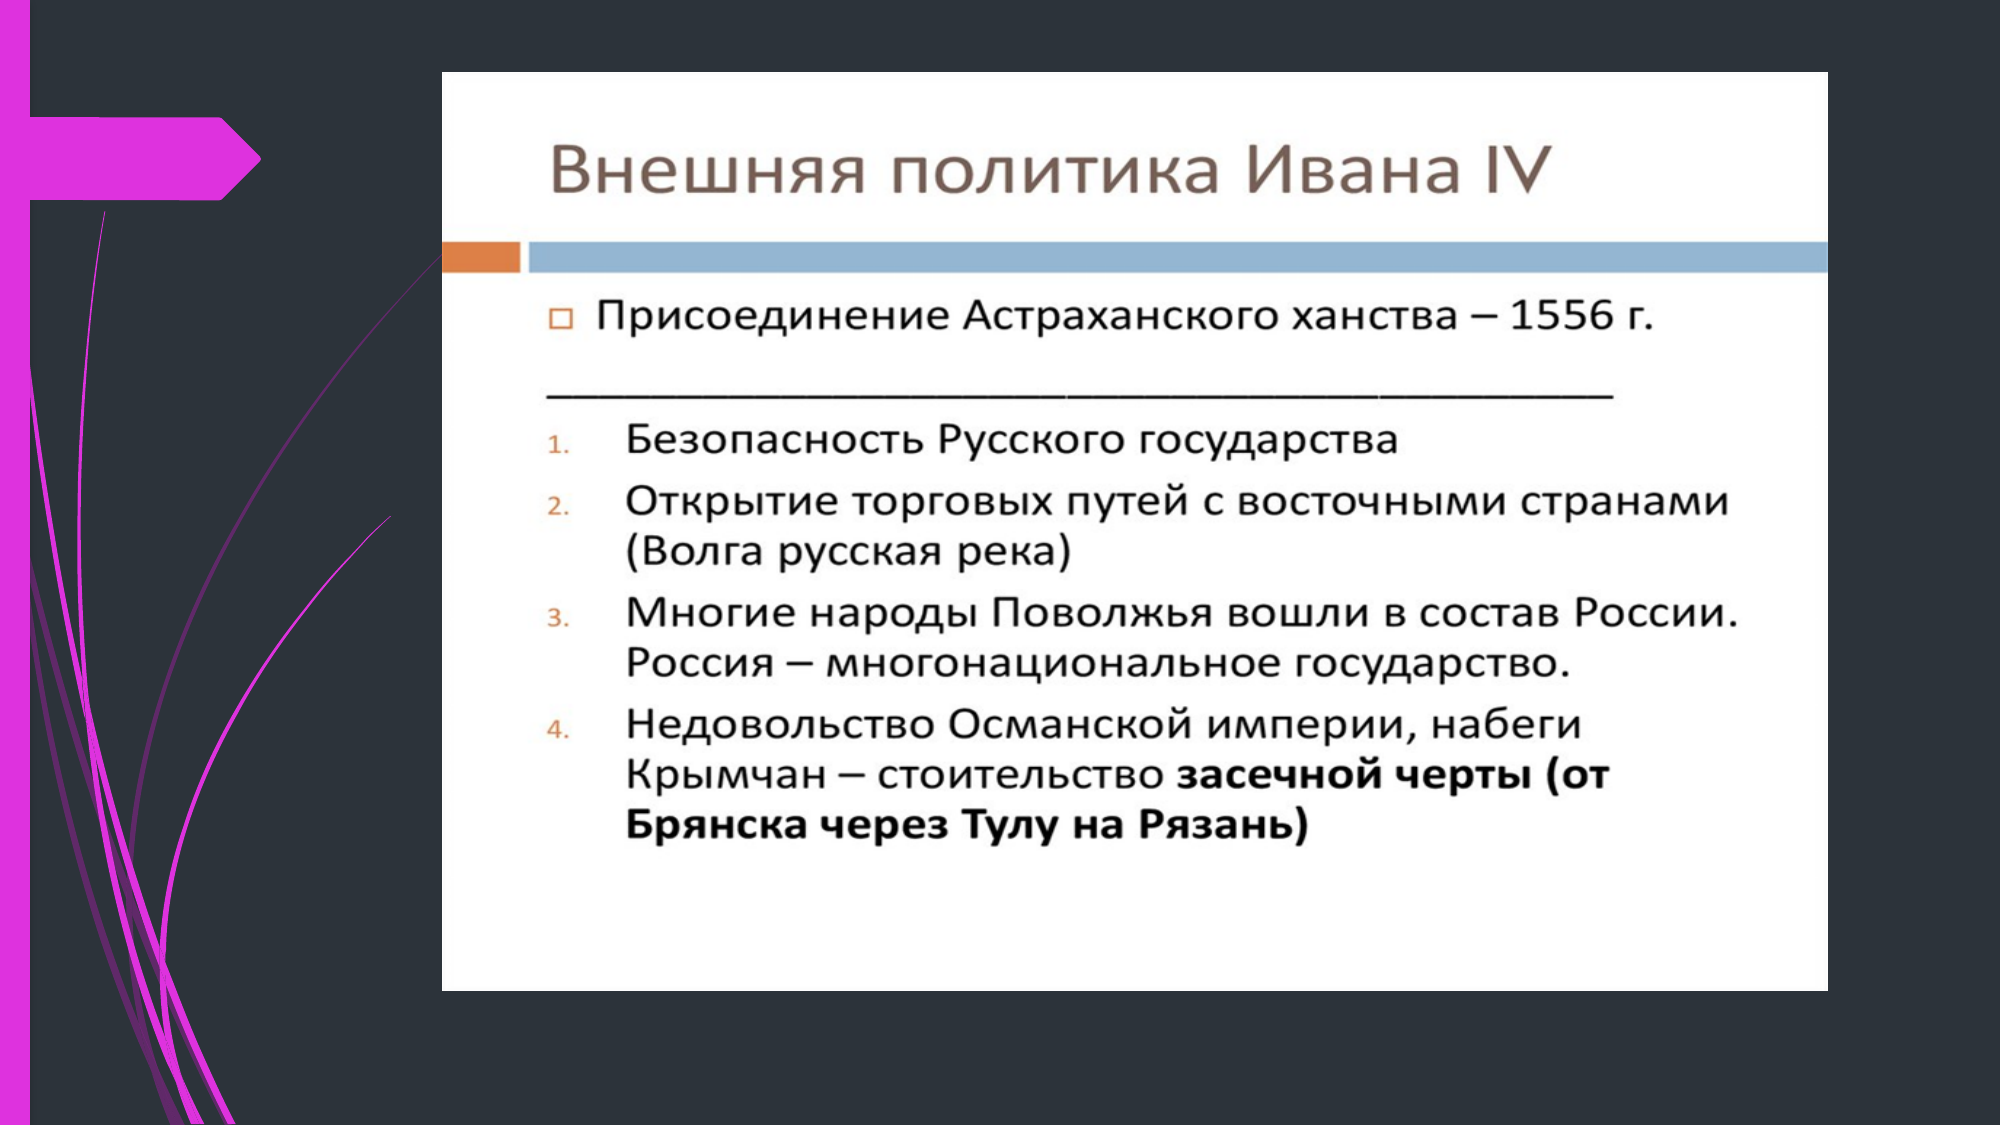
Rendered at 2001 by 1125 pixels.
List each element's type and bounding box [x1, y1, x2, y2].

list [442, 71, 1828, 992]
